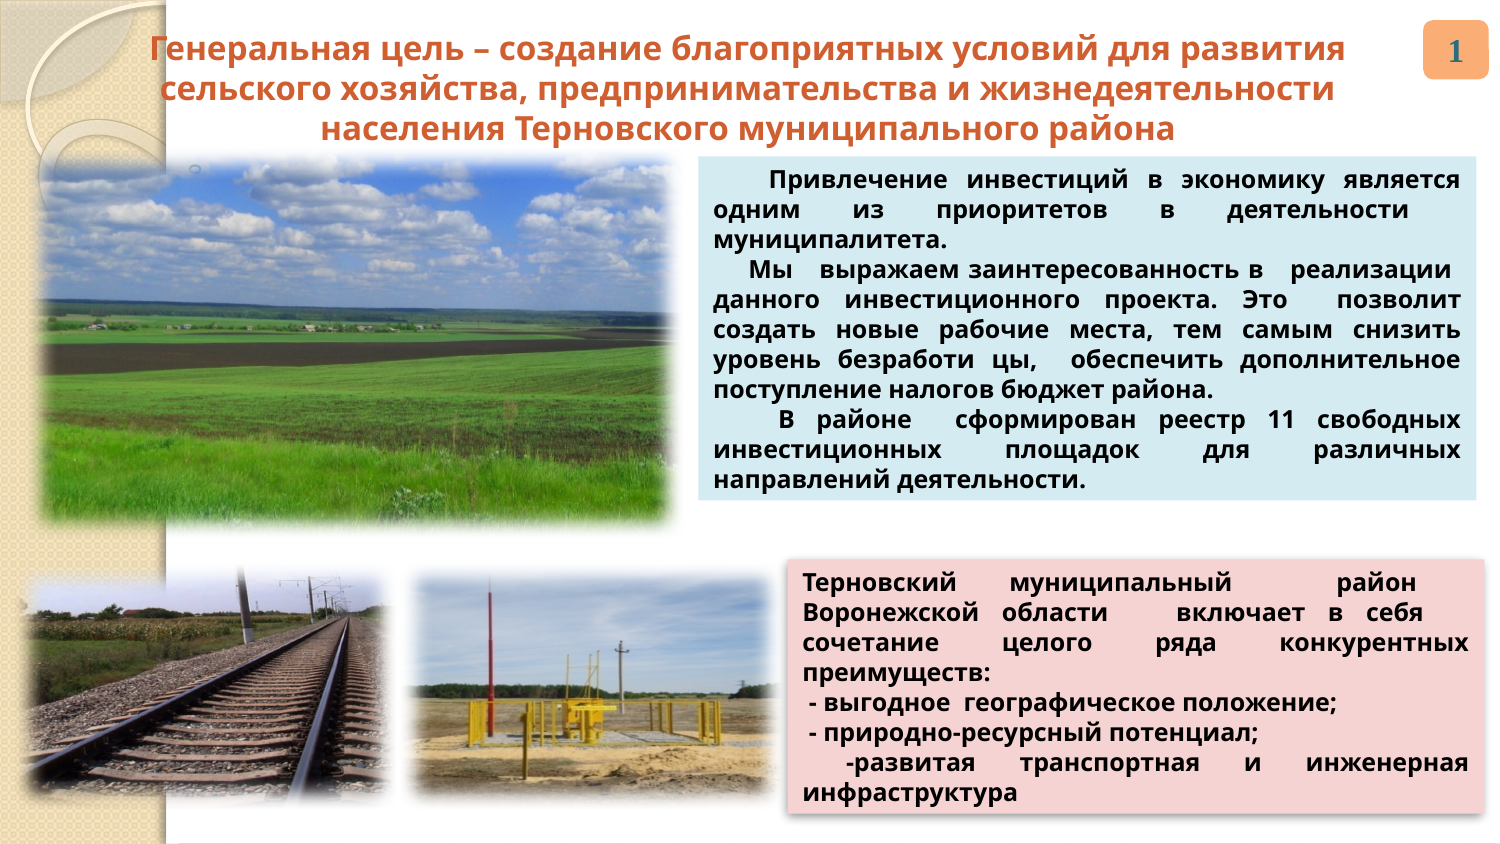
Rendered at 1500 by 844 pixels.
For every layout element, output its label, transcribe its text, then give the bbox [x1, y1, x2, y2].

text_box Терновский муниципальный район Воронежской области включает в себя сочетание целого ряда конкурентных преимуществ: - выгодное географическое положение; - природно-ресурсный потенциал; -развитая транспортная и инженерная инфраструктура [787, 559, 1485, 814]
picture [12, 561, 786, 811]
text_box Привлечение инвестиций в экономику является одним из приоритетов в деятельности муниципалитета. Мы выражаем заинтересованность в реализации данного инвестиционного проекта. Это позволит создать новые рабочие места, тем самым снизить уровень безработи цы, обеспечить дополнительное поступление налогов бюджет района. В районе сформирован реестр 11 свободных инвестиционных площадок для различных направлений деятельности. [698, 156, 1477, 501]
text_box 1 [1421, 17, 1491, 82]
text_box Генеральная цель – создание благоприятных условий для развития сельского хозяйства, предпринимательства и жизнедеятельности населения Терновского муниципального района [50, 20, 1447, 155]
picture [24, 146, 685, 540]
